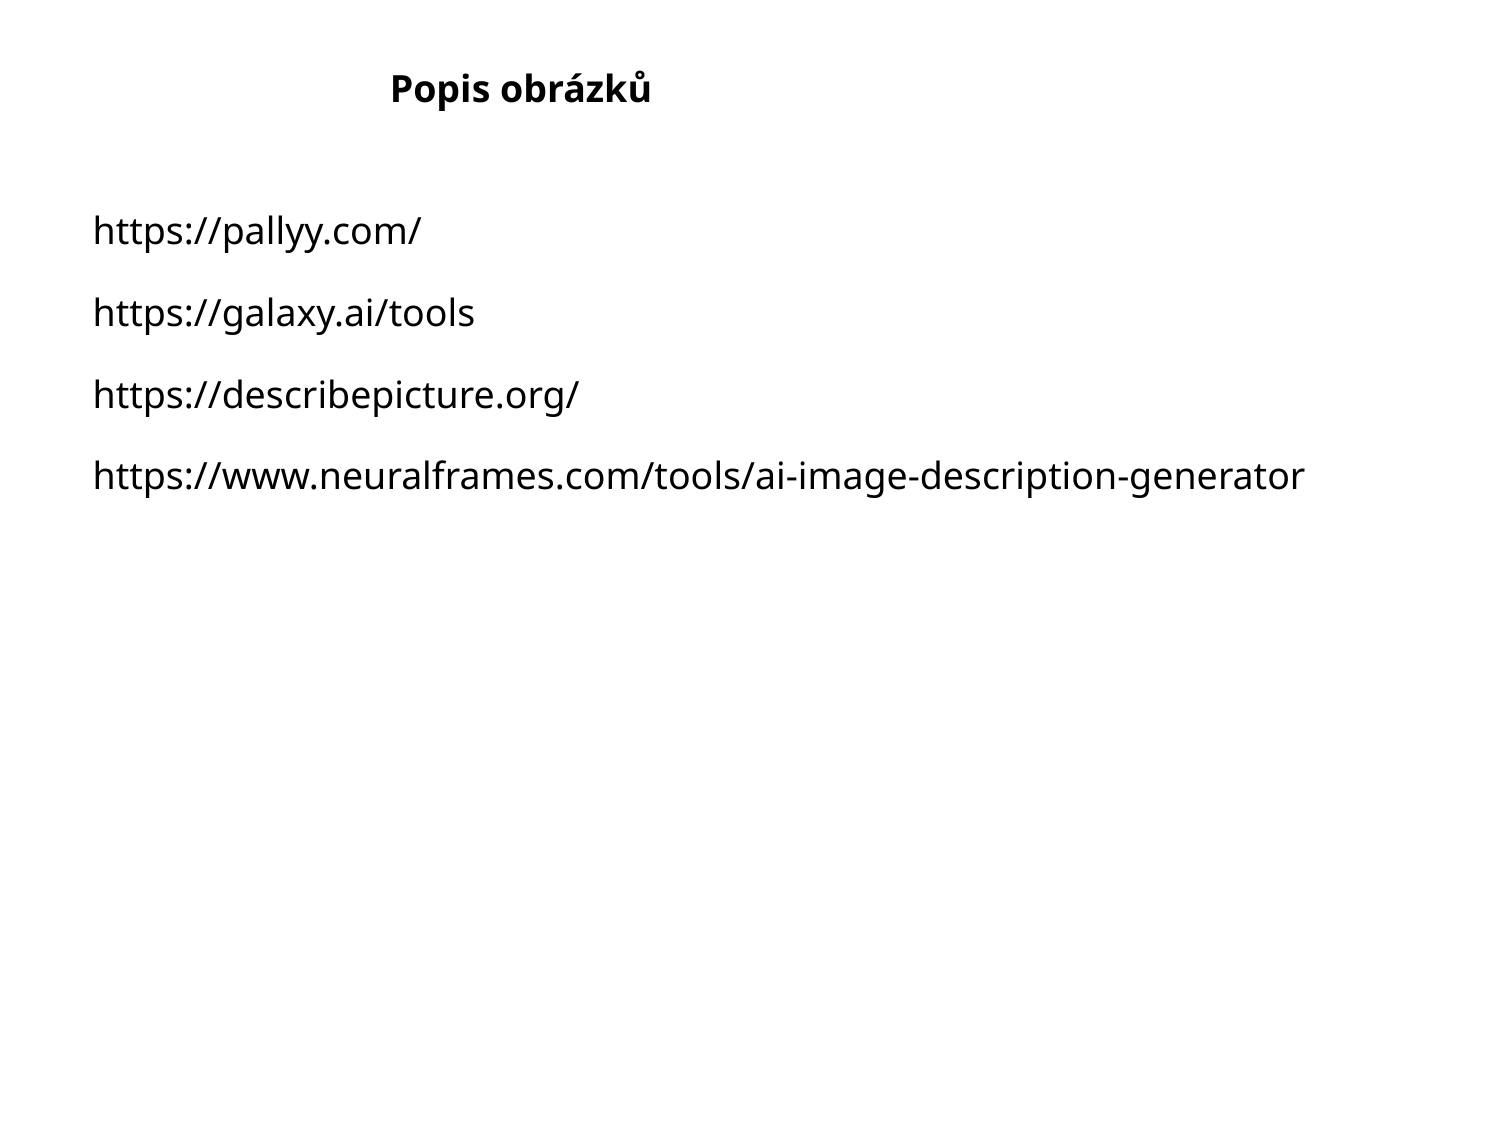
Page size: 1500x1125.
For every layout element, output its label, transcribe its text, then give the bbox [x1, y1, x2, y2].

text_box https://www.neuralframes.com/tools/ai-image-description-generator [78, 445, 1353, 505]
text_box https://galaxy.ai/tools [78, 281, 828, 342]
text_box Popis obrázků [374, 57, 1125, 118]
text_box https://describepicture.org/ [78, 363, 828, 424]
text_box https://pallyy.com/ [78, 199, 828, 260]
